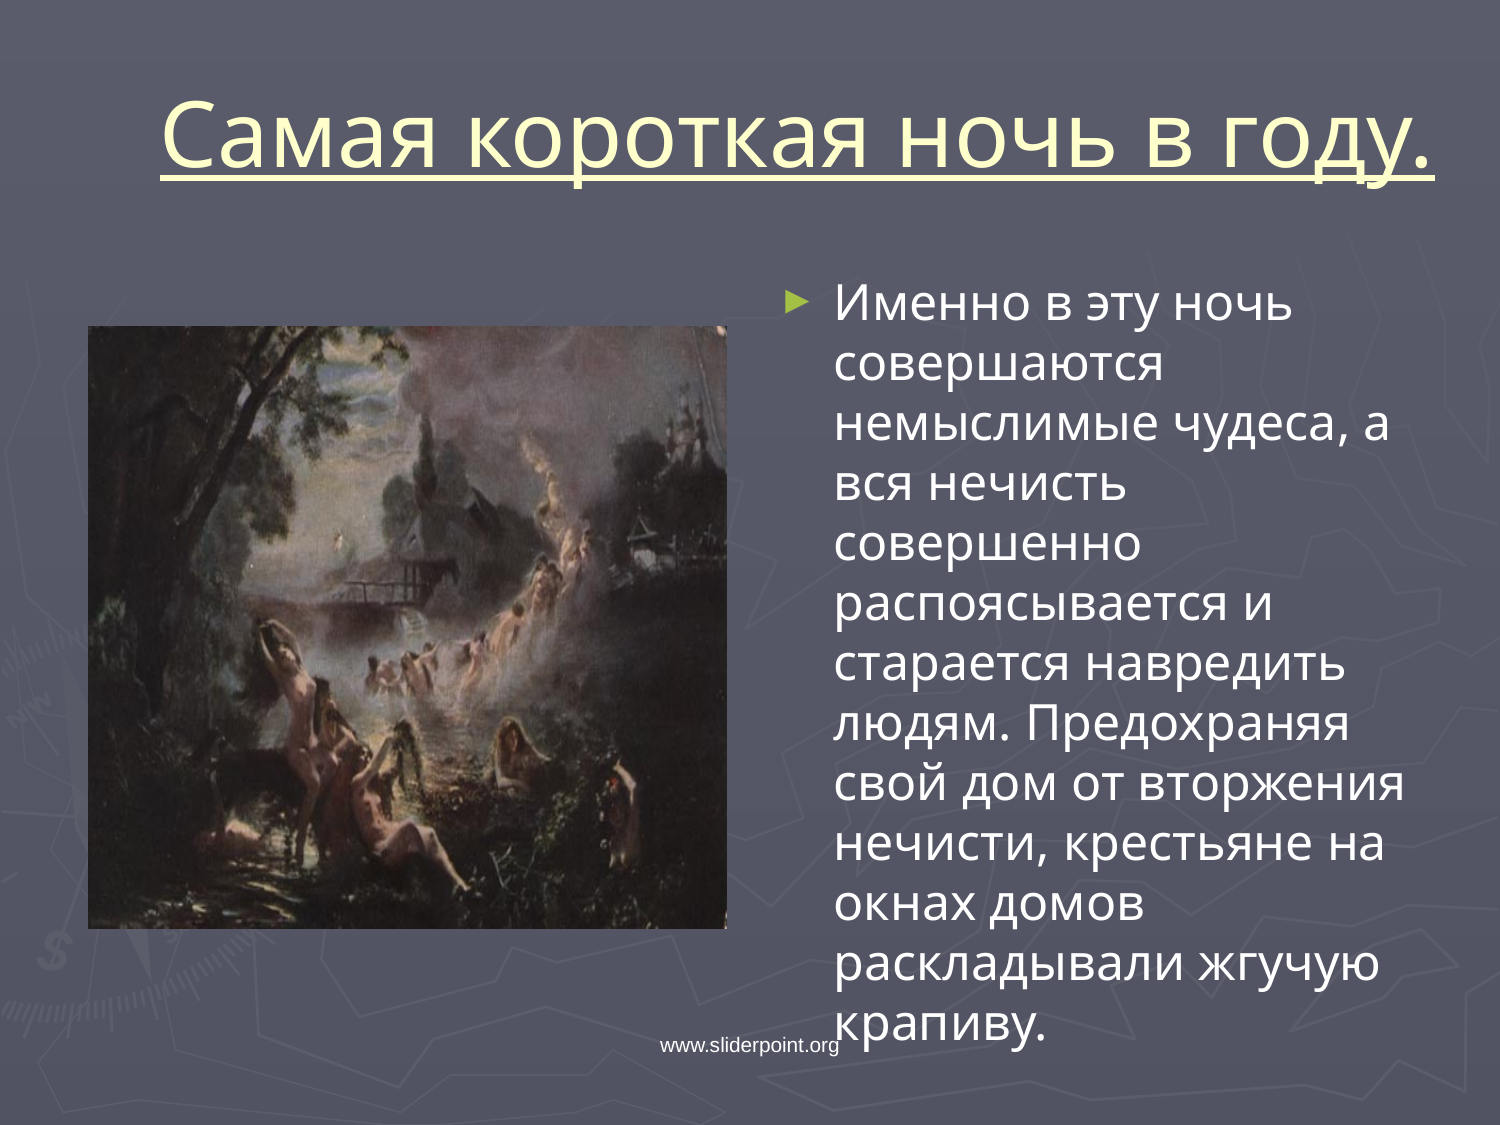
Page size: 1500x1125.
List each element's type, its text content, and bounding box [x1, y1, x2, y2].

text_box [88, 325, 727, 929]
footer www.sliderpoint.org [512, 1024, 988, 1103]
title Самая короткая ночь в году. [49, 37, 1451, 226]
list Именно в эту ночь совершаются немыслимые чудеса, а вся нечисть совершенно распоясывается и старается навредить людям. Предохраняя свой дом от вторжения нечисти, крестьяне на окнах домов раскладывали жгучую крапиву. [762, 262, 1451, 1001]
